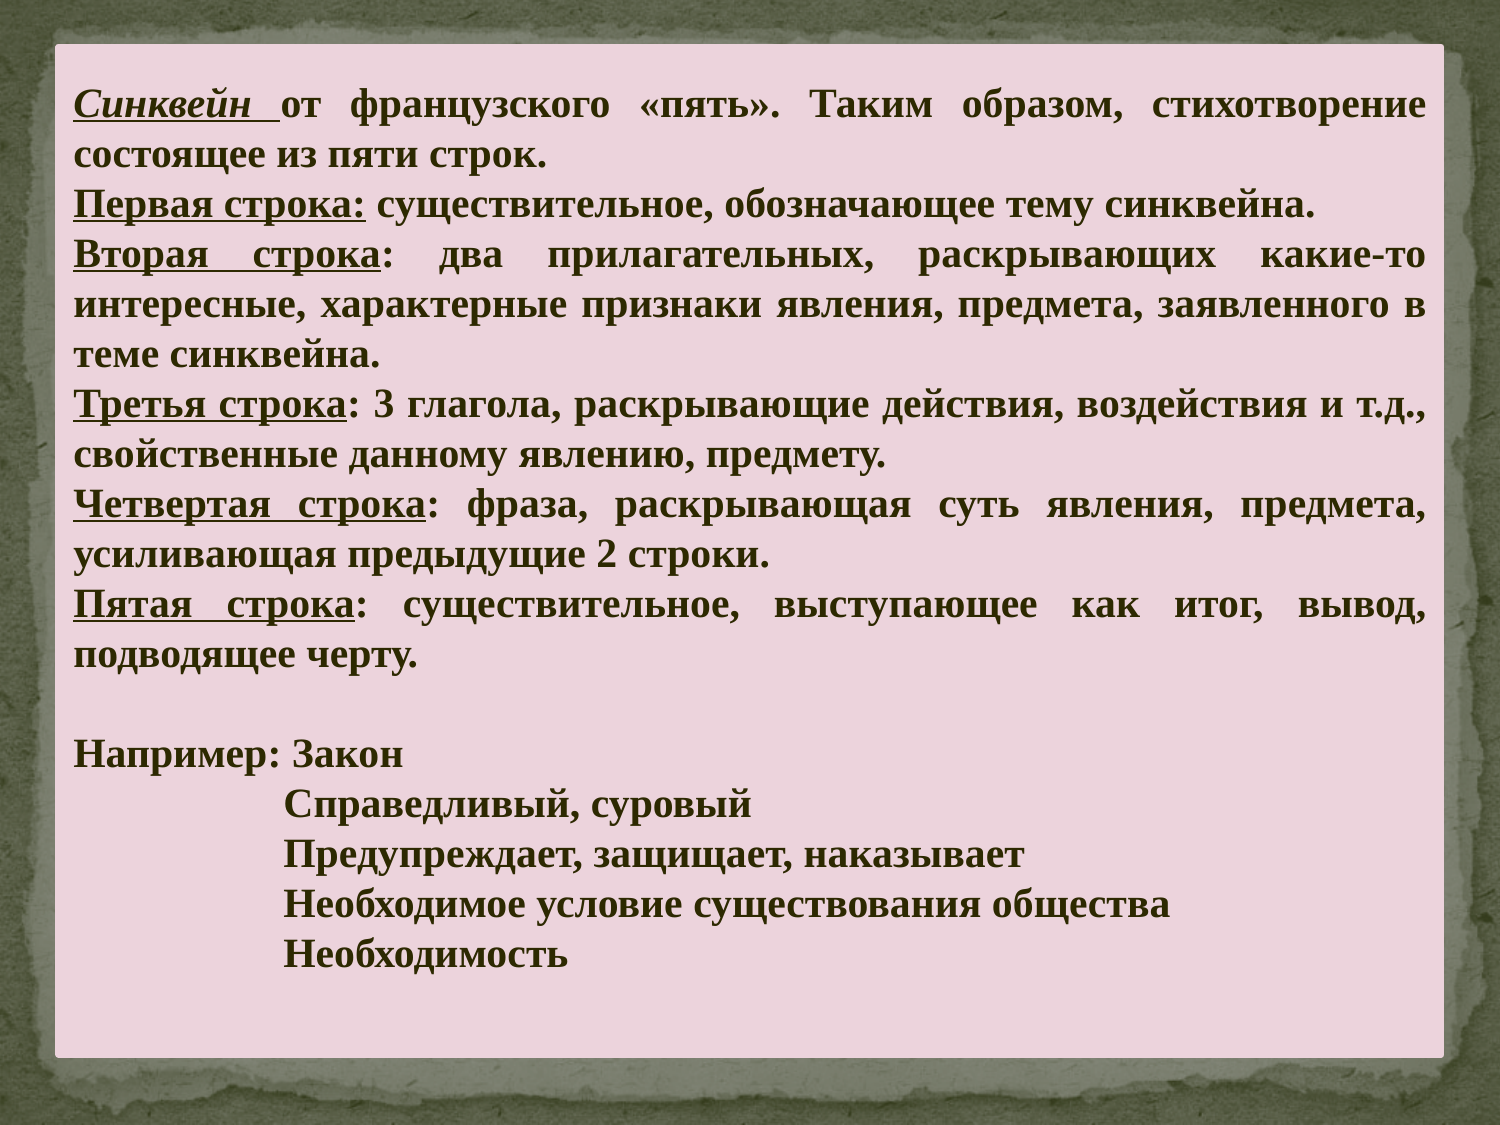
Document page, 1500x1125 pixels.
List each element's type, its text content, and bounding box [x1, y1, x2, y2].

text_box Синквейн от французского «пять». Таким образом, стихотворение состоящее из пяти строк. Первая строка: существительное, обозначающее тему синквейна. Вторая строка: два прилагательных, раскрывающих какие-то интересные, характерные признаки явления, предмета, заявленного в теме синквейна. Третья строка: 3 глагола, раскрывающие действия, воздействия и т.д., свойственные данному явлению, предмету. Четвертая строка: фраза, раскрывающая суть явления, предмета, усиливающая предыдущие 2 строки. Пятая строка: существительное, выступающее как итог, вывод, подводящее черту. Например: Закон Справедливый, суровый Предупреждает, защищает, наказывает Необходимое условие существования общества Необходимость [55, 44, 1444, 1058]
